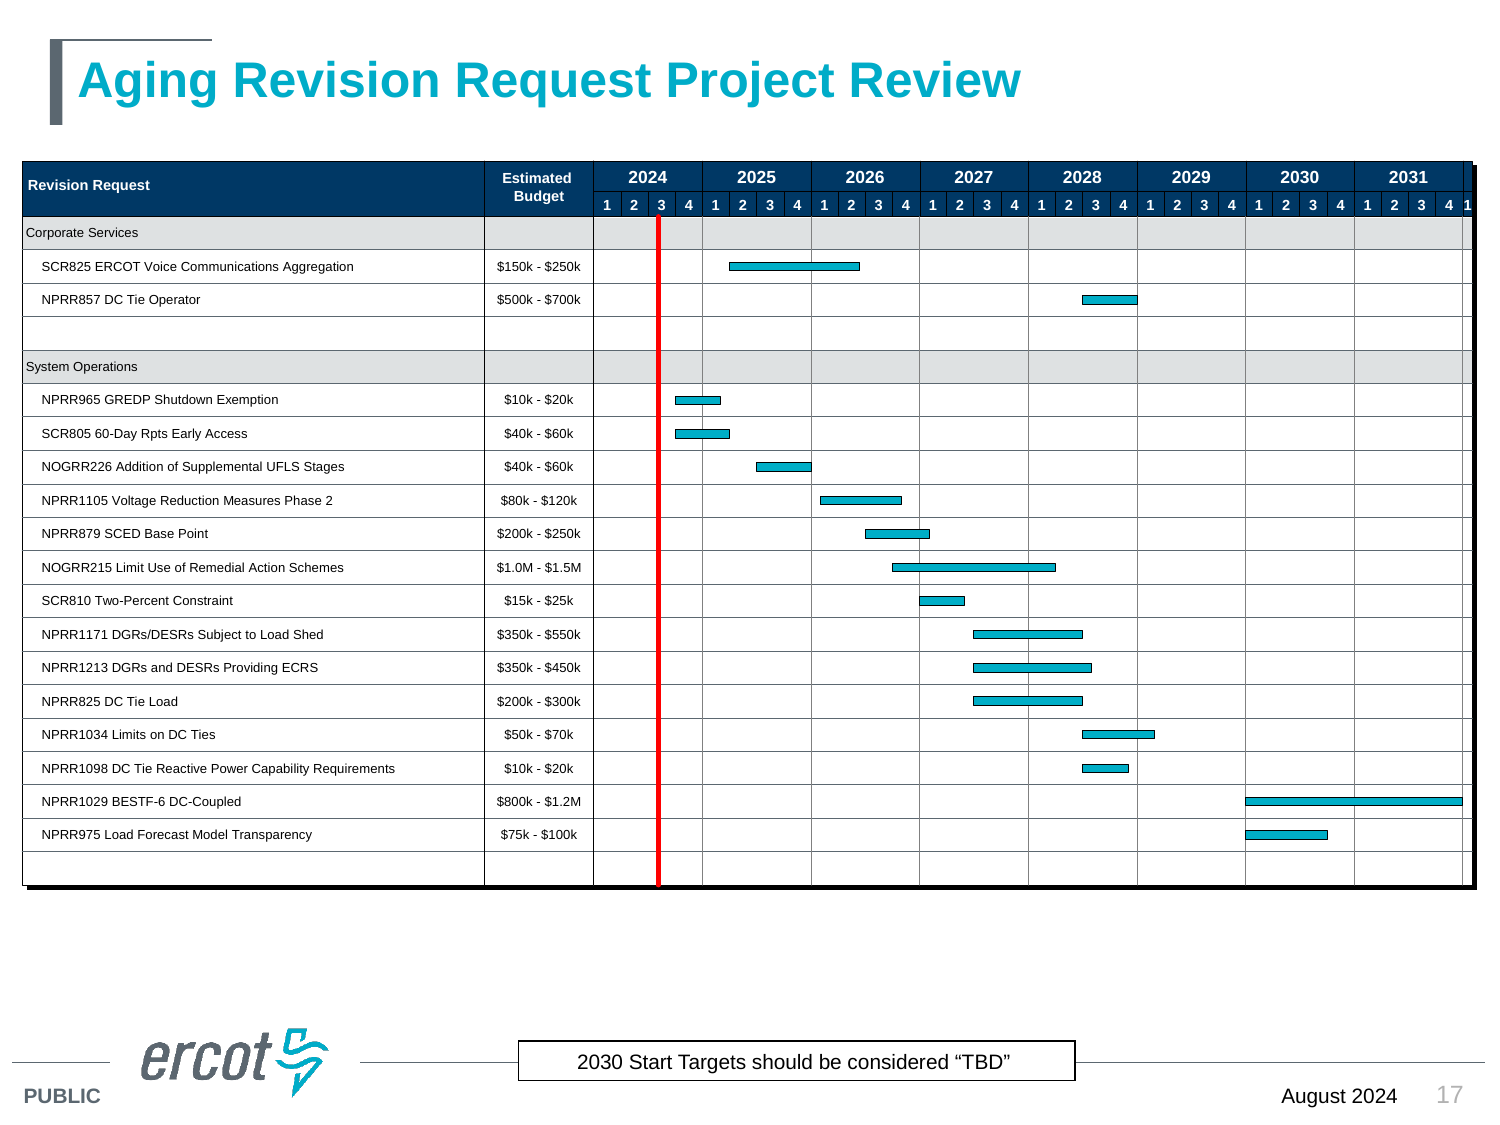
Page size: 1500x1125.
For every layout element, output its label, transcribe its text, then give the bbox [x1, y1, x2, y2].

slide_number 17 [1412, 1076, 1488, 1112]
text_box 2030 Start Targets should be considered “TBD” [518, 1041, 1075, 1081]
picture [137, 1024, 332, 1100]
title Aging Revision Request Project Review [62, 39, 1263, 101]
picture [11, 102, 1485, 996]
